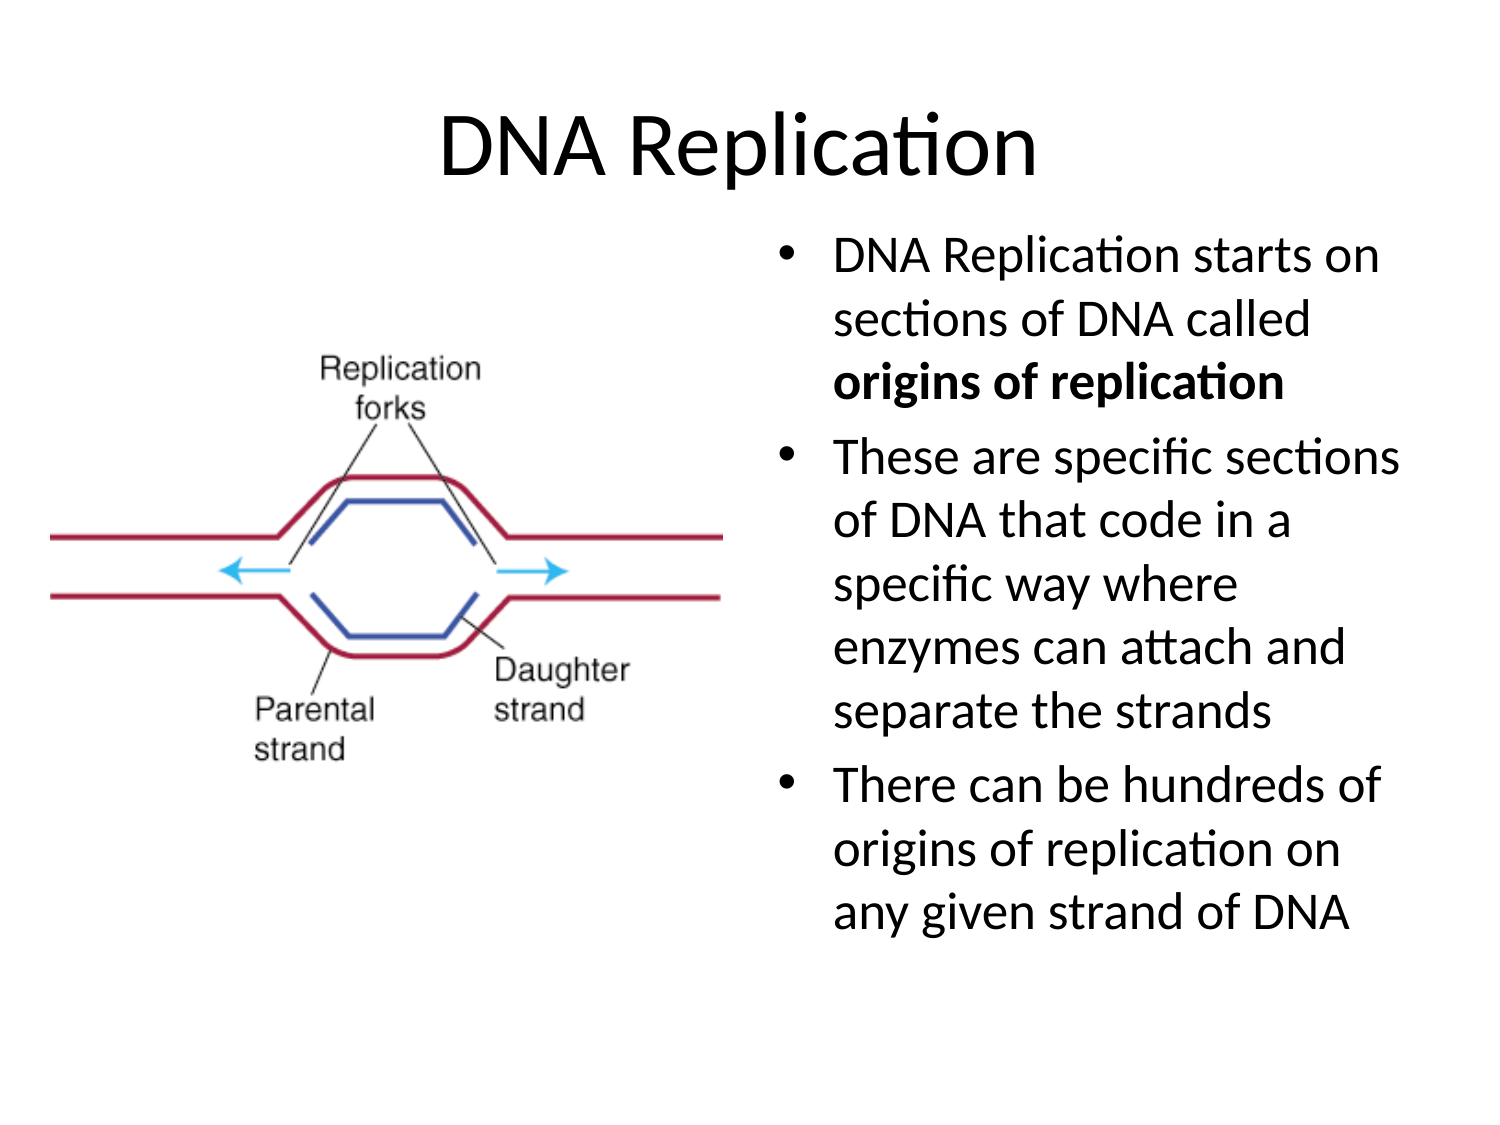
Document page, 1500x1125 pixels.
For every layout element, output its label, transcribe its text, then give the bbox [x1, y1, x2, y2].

picture [49, 349, 723, 768]
list DNA Replication starts on sections of DNA called origins of replication These are specific sections of DNA that code in a specific way where enzymes can attach and separate the strands There can be hundreds of origins of replication on any given strand of DNA [762, 212, 1425, 1063]
title DNA Replication [75, 45, 1425, 233]
